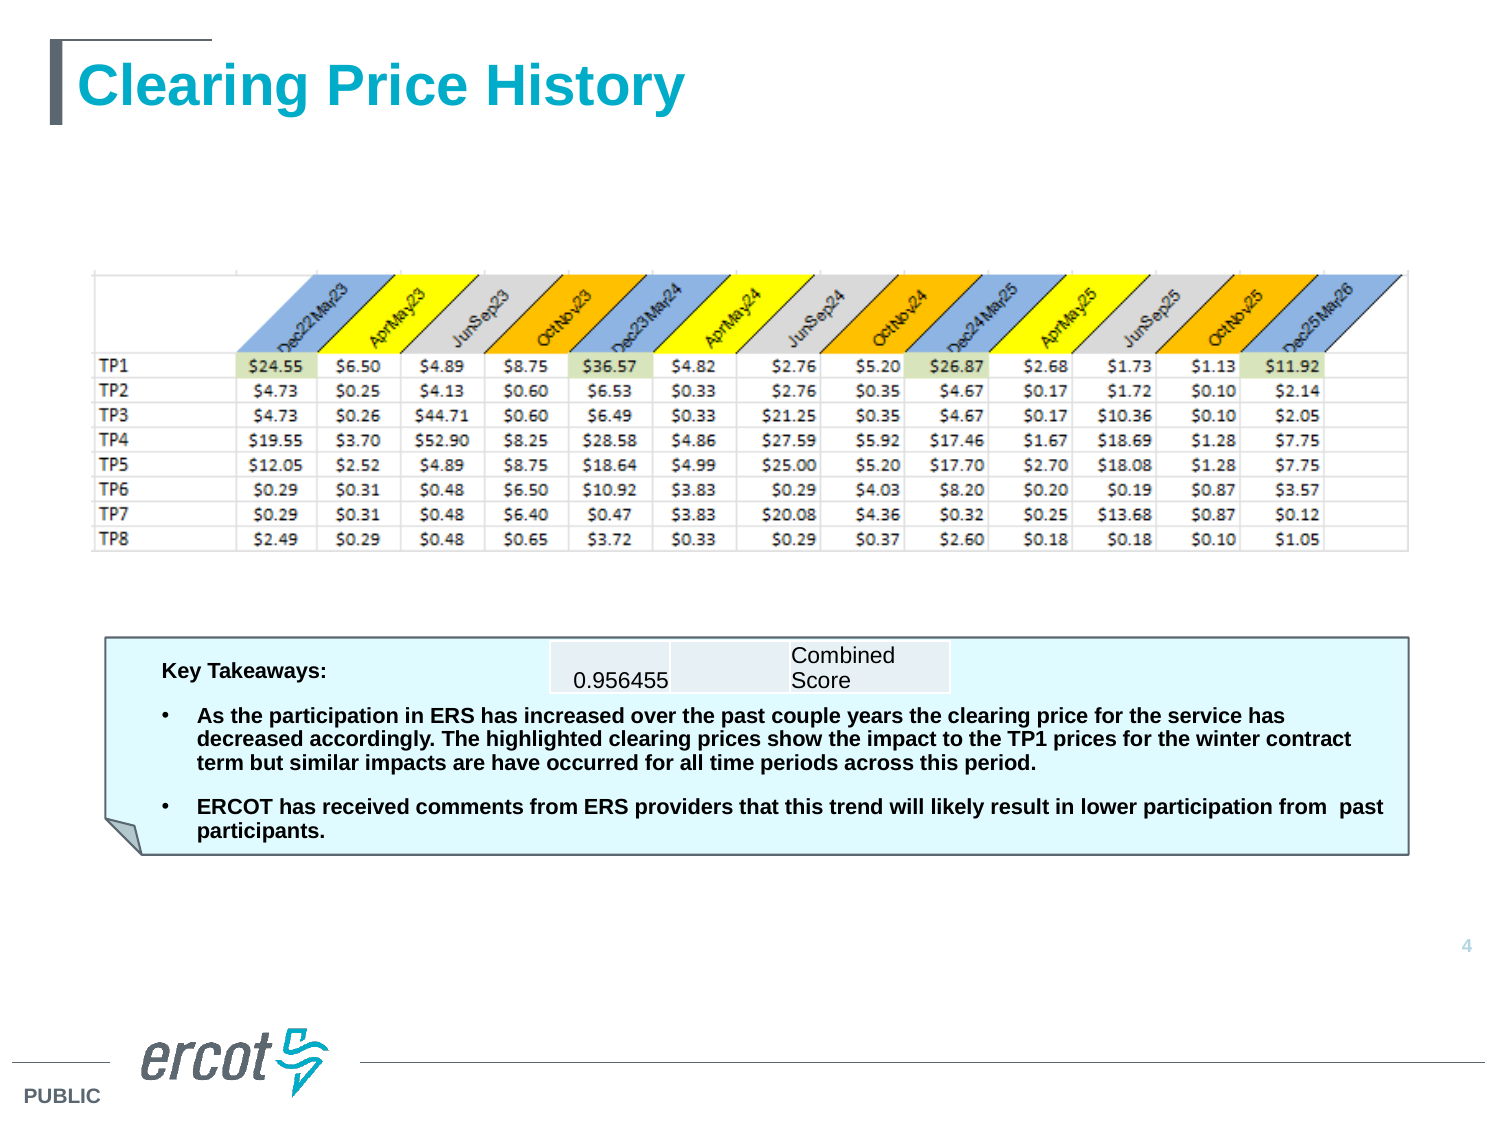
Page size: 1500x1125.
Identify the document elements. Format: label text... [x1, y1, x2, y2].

slide_number 4 [1434, 922, 1500, 968]
picture [91, 269, 1409, 552]
text_box Key Takeaways: As the participation in ERS has increased over the past couple years the clearing price for the service has decreased accordingly. The highlighted clearing prices show the impact to the TP1 prices for the winter contract term but similar impacts are have occurred for all time periods across this period. ERCOT has received comments from ERS providers that this trend will likely result in lower participation from past participants. [105, 637, 1409, 855]
table_header Combined Score [791, 642, 949, 692]
title Clearing Price History [62, 39, 1450, 228]
table_header 0.956455 [551, 642, 669, 692]
picture [137, 1024, 332, 1100]
table_header [671, 642, 789, 692]
